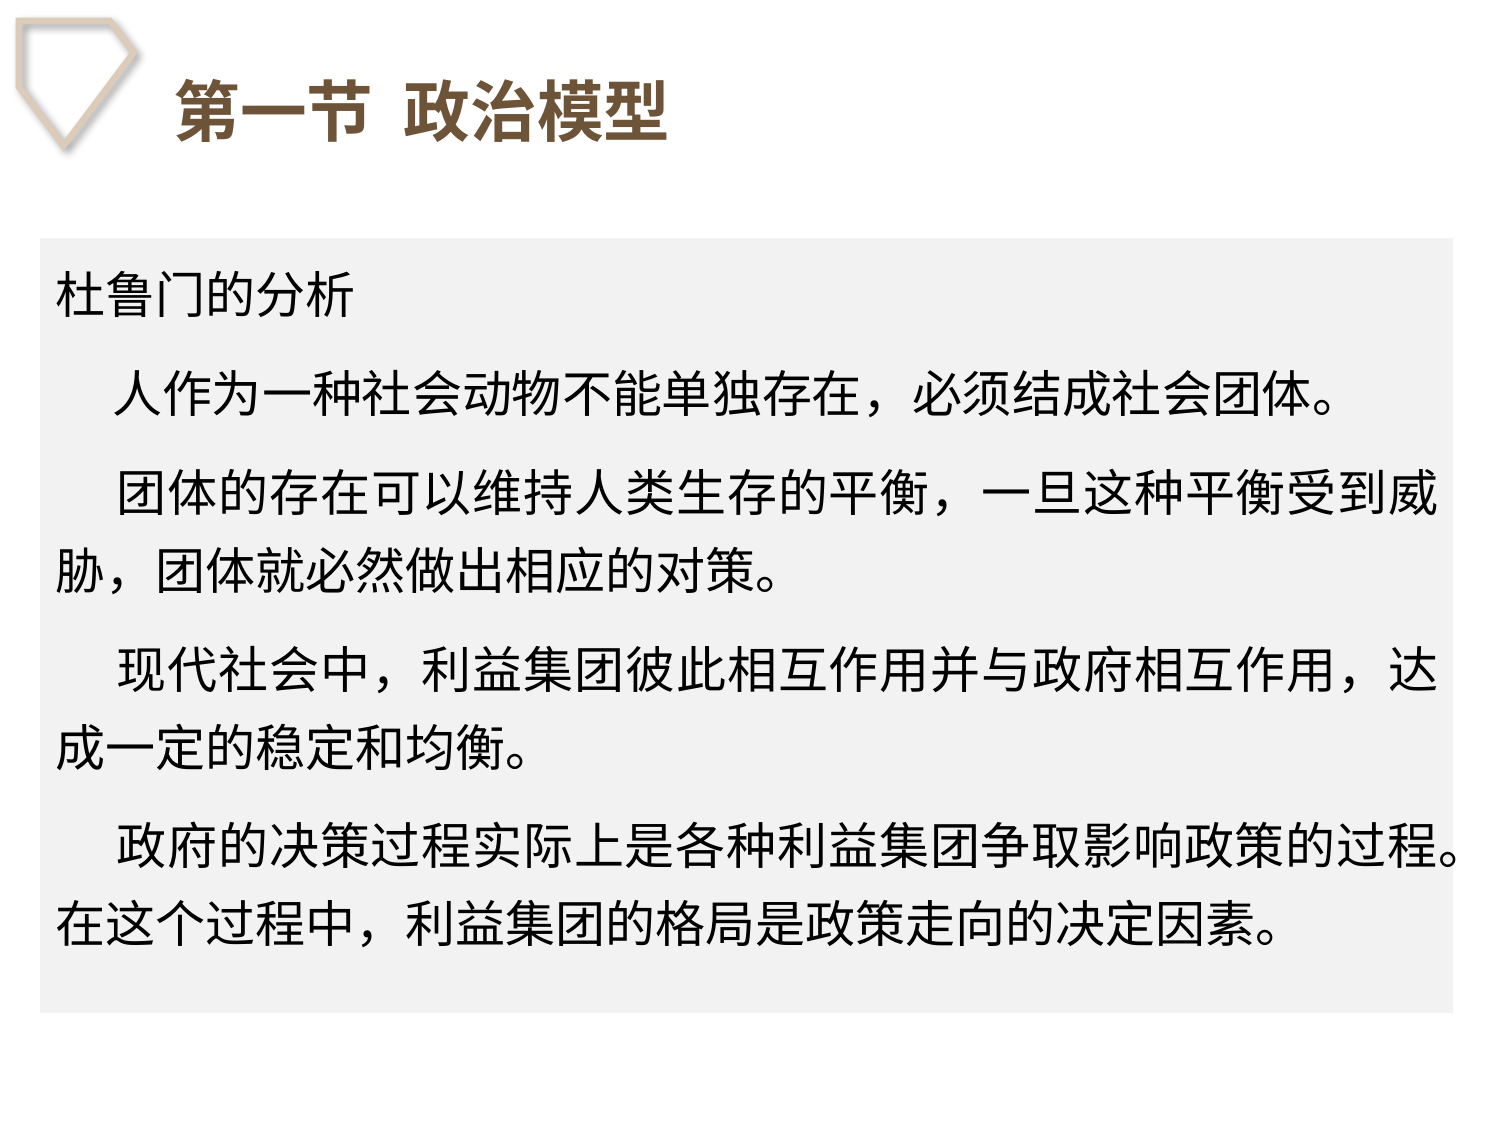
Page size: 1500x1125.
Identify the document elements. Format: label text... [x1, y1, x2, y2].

title 第一节 政治模型 [158, 0, 1456, 159]
list 杜鲁门的分析 人作为一种社会动物不能单独存在，必须结成社会团体。 团体的存在可以维持人类生存的平衡，一旦这种平衡受到威胁，团体就必然做出相应的对策。 现代社会中，利益集团彼此相互作用并与政府相互作用，达成一定的稳定和均衡。 政府的决策过程实际上是各种利益集团争取影响政策的过程。在这个过程中，利益集团的格局是政策走向的决定因素。 [40, 238, 1454, 1014]
